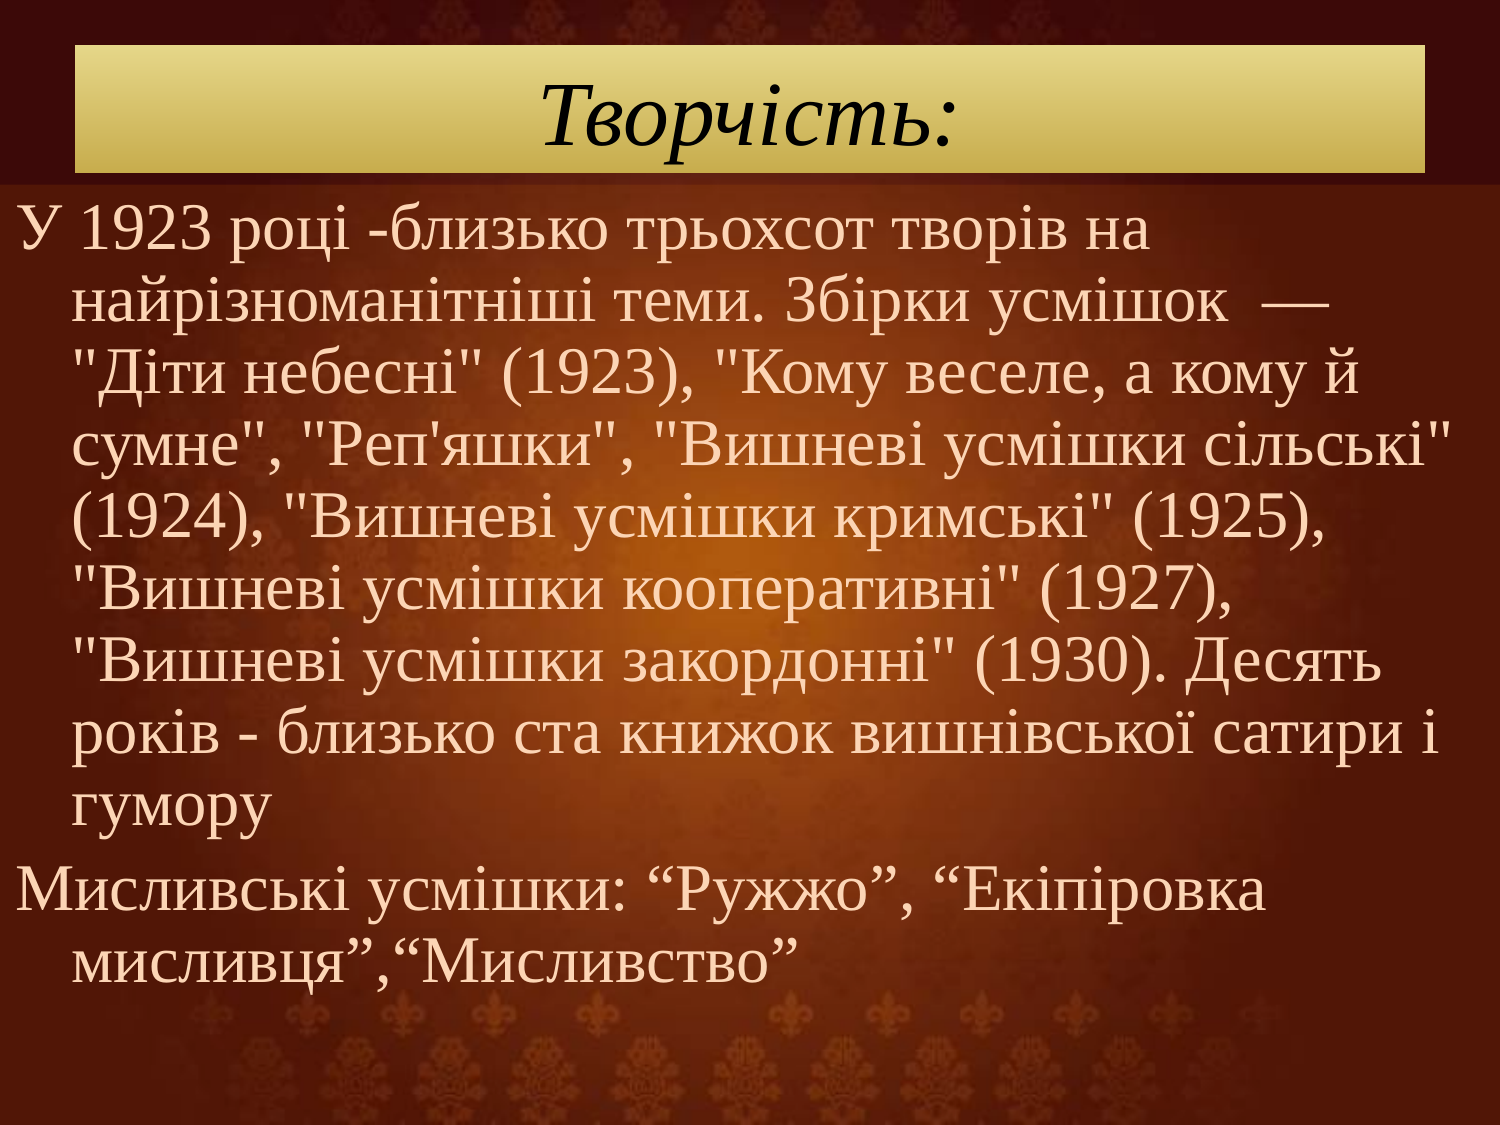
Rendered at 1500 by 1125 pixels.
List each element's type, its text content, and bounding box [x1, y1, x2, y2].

picture [0, 0, 1500, 184]
list У 1923 році -близько трьохсот творів на найрізноманітніші теми. Збірки усмішок — "Діти небесні" (1923), "Кому веселе, а кому й сумне", "Реп'яшки", "Вишневі усмішки сільські" (1924), "Вишневі усмішки кримські" (1925), "Вишневі усмішки кооперативні" (1927), "Вишневі усмішки закордонні" (1930). Десять років - близько ста книжок вишнівської сатири і гумору Мисливські усмішки: “Ружжо”, “Екіпіровка мисливця”,“Мисливство” [0, 184, 1500, 1125]
title Творчість: [74, 44, 1426, 173]
